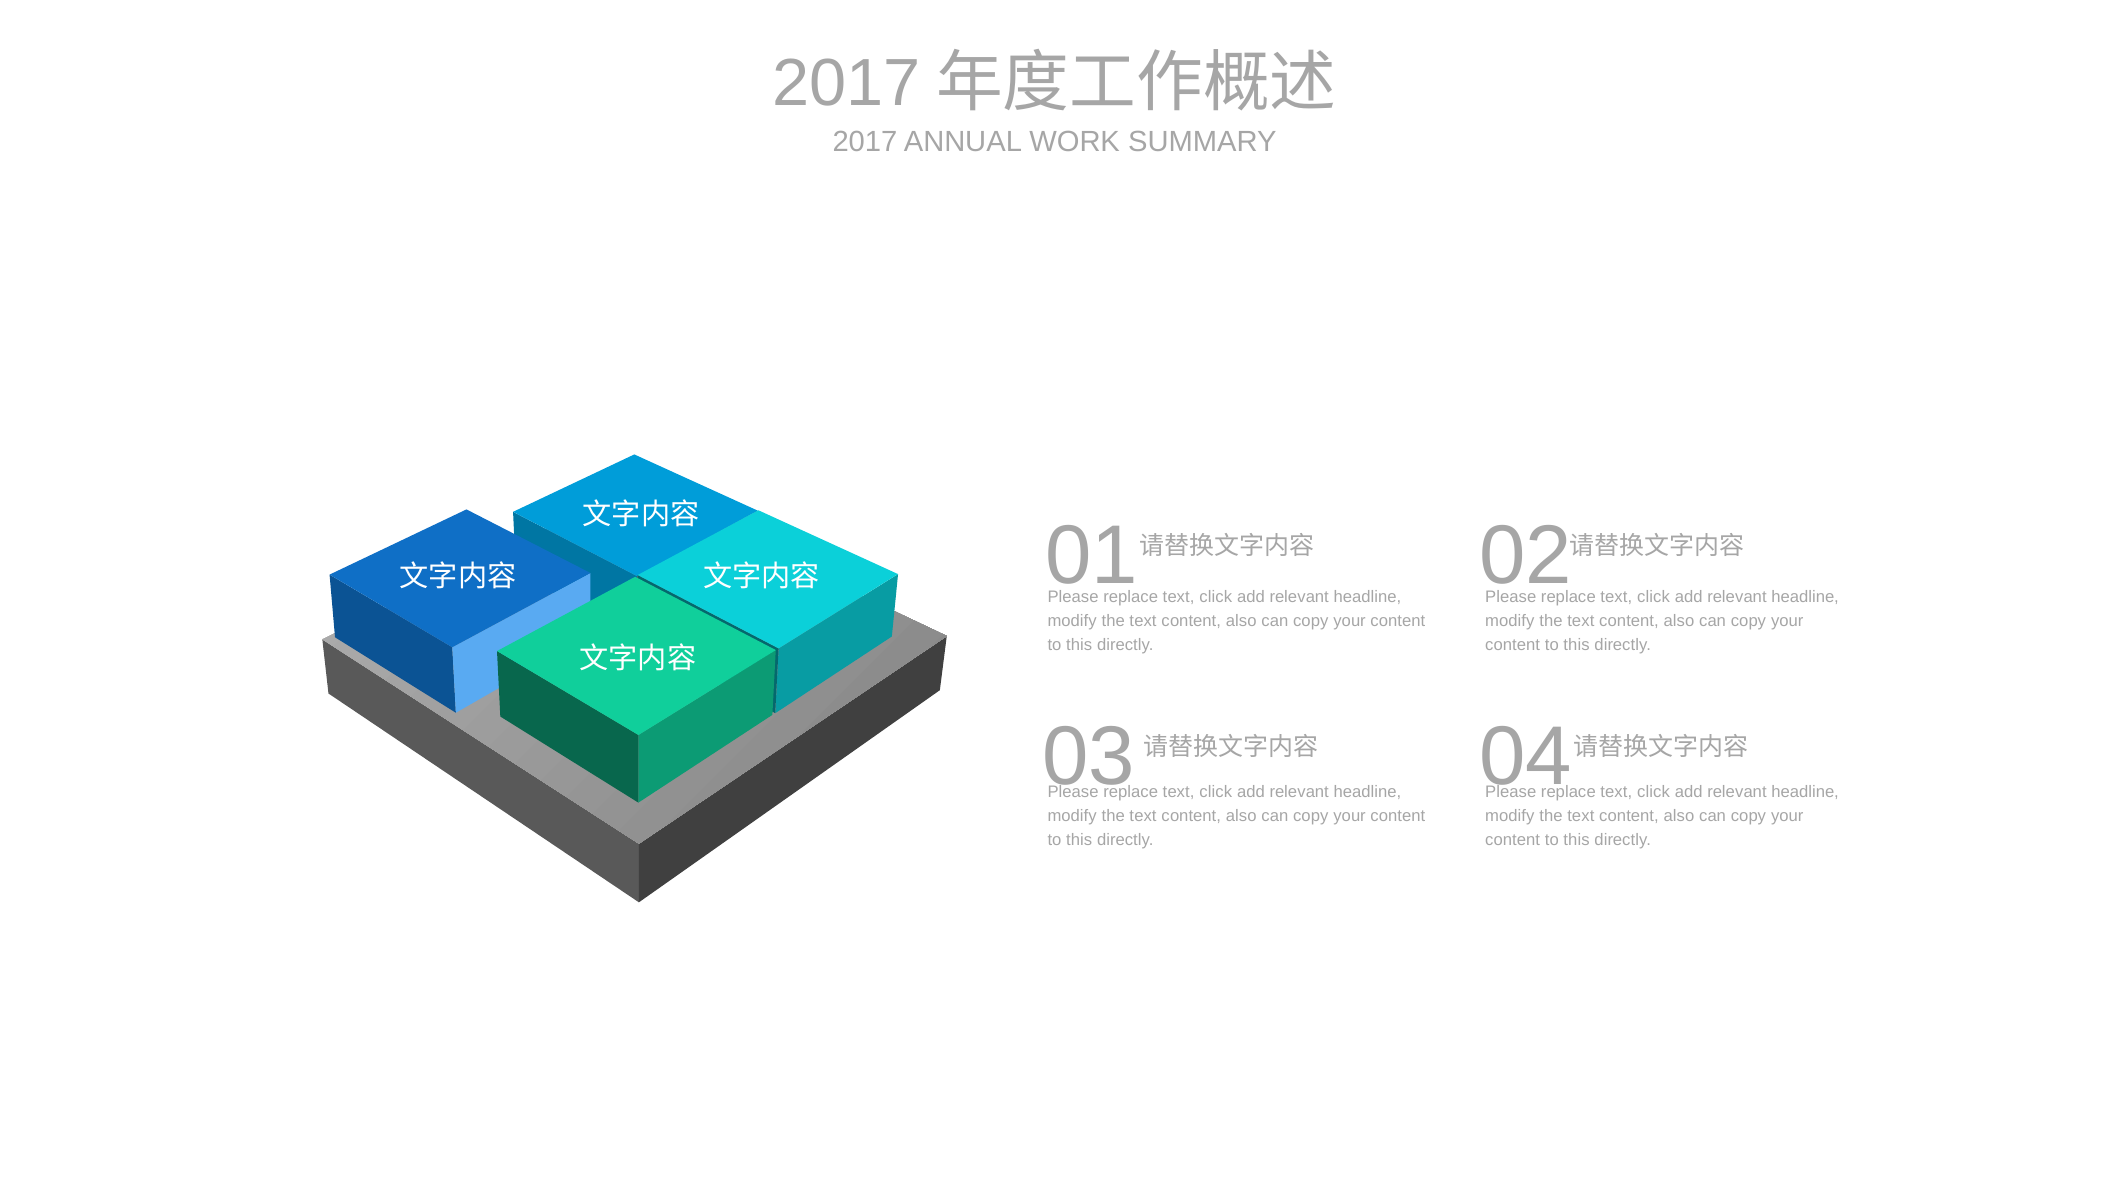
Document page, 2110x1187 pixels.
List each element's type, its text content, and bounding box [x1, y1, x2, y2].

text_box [1041, 681, 1430, 848]
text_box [497, 576, 776, 803]
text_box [637, 510, 898, 714]
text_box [322, 486, 947, 903]
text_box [1045, 480, 1430, 652]
text_box 2017年度工作概述 [730, 38, 1379, 119]
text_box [513, 454, 758, 576]
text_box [1478, 681, 1860, 848]
text_box 2017 ANNUAL WORK SUMMARY [824, 122, 1285, 158]
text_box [329, 509, 591, 713]
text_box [1478, 480, 1860, 652]
